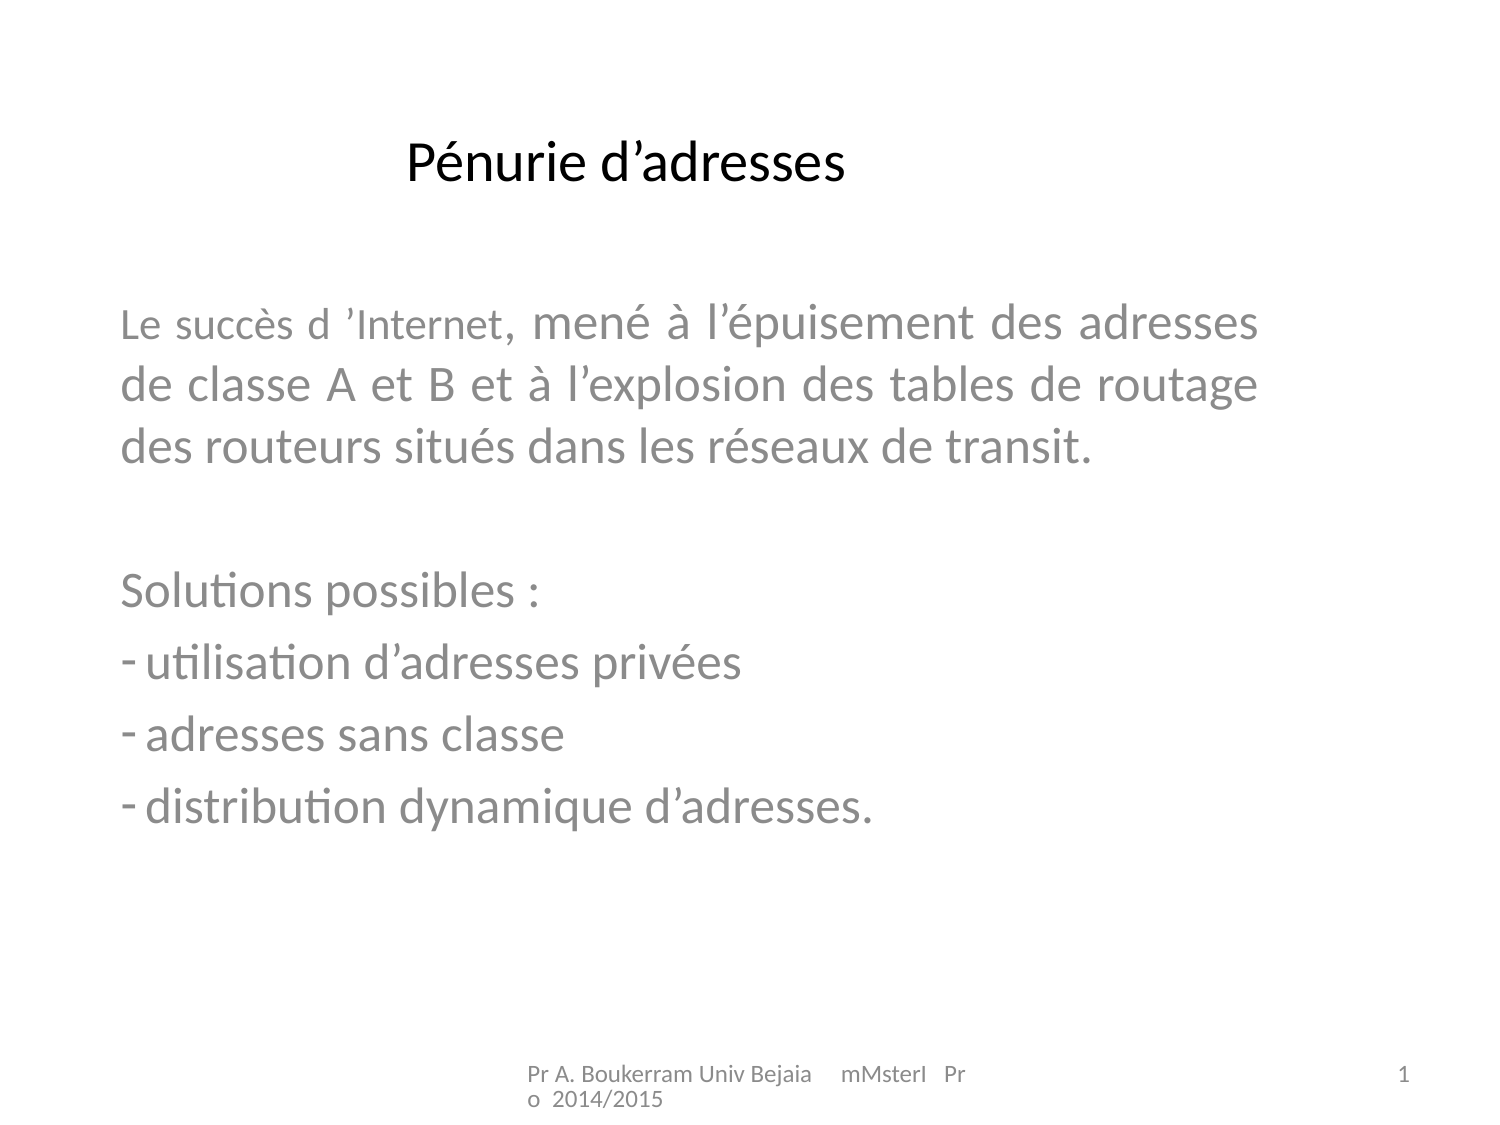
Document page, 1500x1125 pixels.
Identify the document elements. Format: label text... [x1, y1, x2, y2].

slide_number 1 [1074, 1042, 1425, 1103]
subtitle Le succès d ’Internet, mené à l’épuisement des adresses de classe A et B et à l’explosion des tables de routage des routeurs situés dans les réseaux de transit. Solutions possibles : utilisation d’adresses privées adresses sans classe distribution dynamique d’adresses. [105, 281, 1275, 925]
title Pénurie d’adresses [152, 70, 1114, 247]
footer Pr A. Boukerram Univ Bejaia mMsterI Pro 2014/2015 [512, 1042, 988, 1103]
